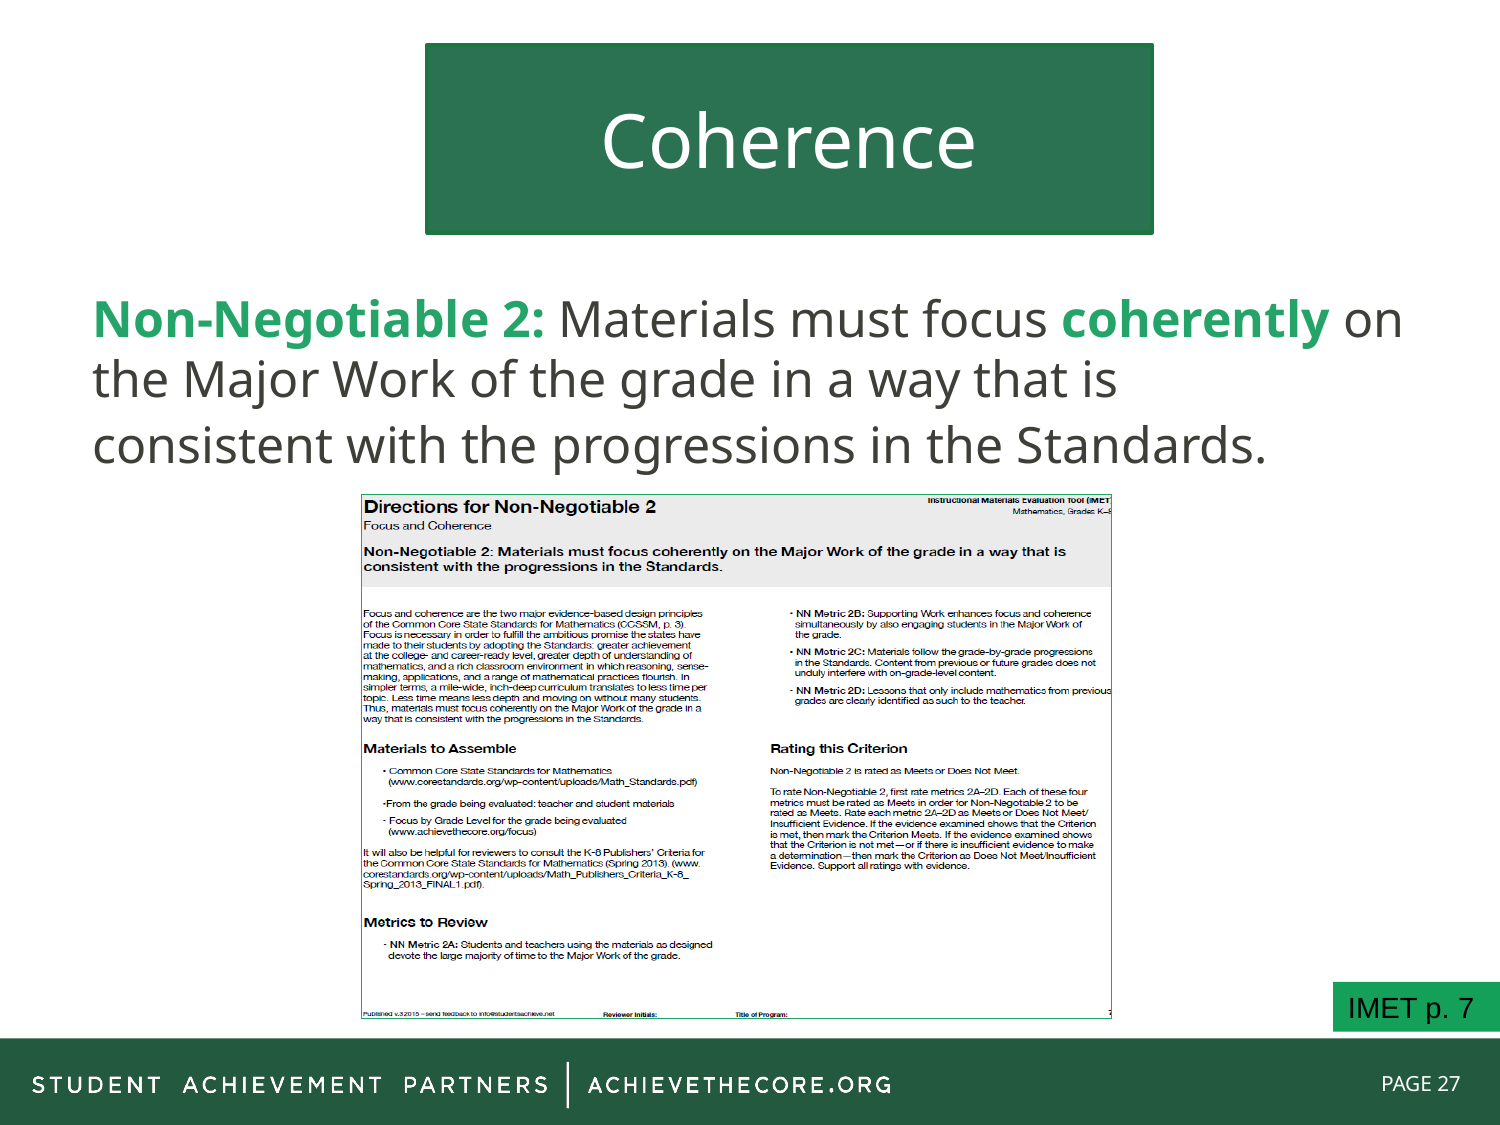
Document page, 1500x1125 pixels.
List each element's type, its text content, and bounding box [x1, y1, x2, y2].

title Coherence [427, 45, 1153, 233]
picture [12, 1055, 911, 1112]
picture [360, 494, 1112, 1019]
text_box IMET p. 7 [1333, 981, 1500, 1032]
list Non-Negotiable 2: Materials must focus coherently on the Major Work of the grade in a way that is consistent with the progressions in the Standards. [77, 279, 1428, 484]
